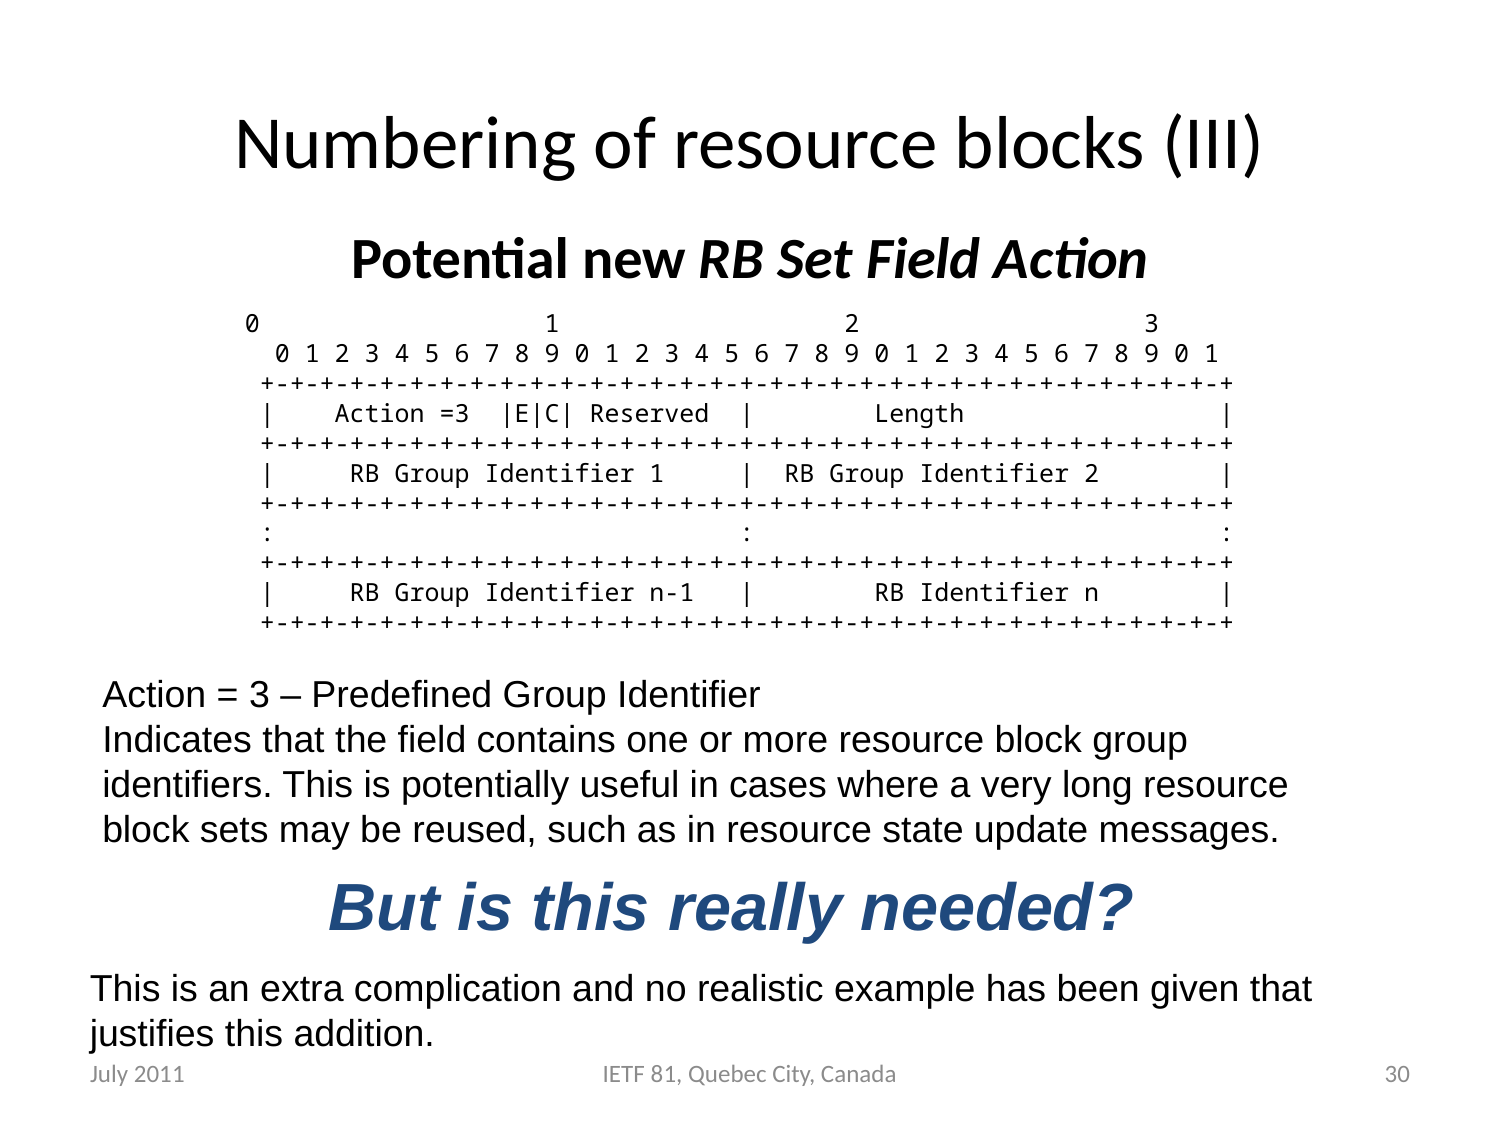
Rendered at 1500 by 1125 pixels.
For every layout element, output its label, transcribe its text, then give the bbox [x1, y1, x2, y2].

slide_number 30 [1074, 1042, 1425, 1103]
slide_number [75, 1062, 425, 1103]
list Potential new RB Set Field Action [74, 212, 1426, 276]
text_box 0 1 2 3 0 1 2 3 4 5 6 7 8 9 0 1 2 3 4 5 6 7 8 9 0 1 2 3 4 5 6 7 8 9 0 1 +-+-+-+-+-+-+-+-+-+-+-+-+-+-+-+-+-+-+-+-+-+-+-+-+-+-+-+-+-+-+-+-+ | Action =3 |E|C| Reserved | Length | +-+-+-+-+-+-+-+-+-+-+-+-+-+-+-+-+-+-+-+-+-+-+-+-+-+-+-+-+-+-+-+-+ | RB Group Identifier 1 | RB Group Identifier 2 | +-+-+-+-+-+-+-+-+-+-+-+-+-+-+-+-+-+-+-+-+-+-+-+-+-+-+-+-+-+-+-+-+ : : : +-+-+-+-+-+-+-+-+-+-+-+-+-+-+-+-+-+-+-+-+-+-+-+-+-+-+-+-+-+-+-+-+ | RB Group Identifier n-1 | RB Identifier n | +-+-+-+-+-+-+-+-+-+-+-+-+-+-+-+-+-+-+-+-+-+-+-+-+-+-+-+-+-+-+-+-+ [200, 299, 1275, 645]
text_box But is this really needed? [313, 856, 1151, 952]
footer IETF 81, Quebec City, Canada [512, 1062, 988, 1103]
text_box This is an extra complication and no realistic example has been given that justifies this addition. [74, 956, 1338, 1062]
title Numbering of resource blocks (III) [74, 44, 1426, 212]
text_box Action = 3 – Predefined Group Identifier Indicates that the field contains one or more resource block group identifiers. This is potentially useful in cases where a very long resource block sets may be reused, such as in resource state update messages. [87, 662, 1325, 903]
